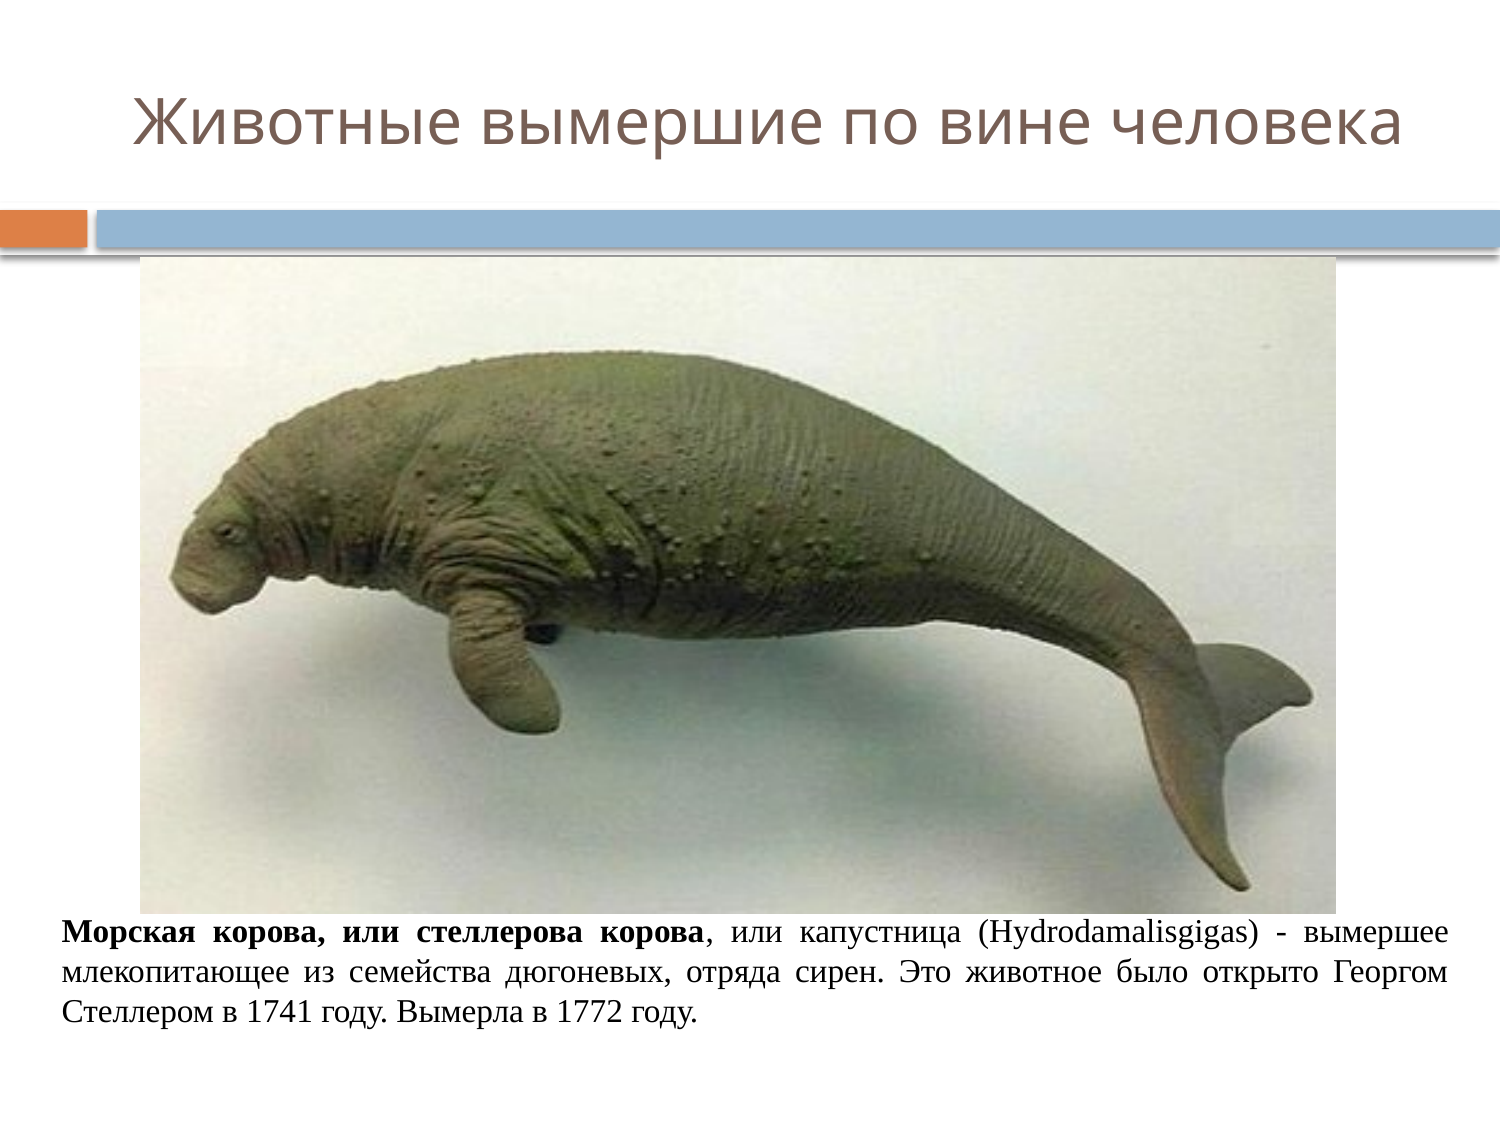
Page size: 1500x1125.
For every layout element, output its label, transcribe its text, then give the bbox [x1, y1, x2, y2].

text_box Морская корова, или стеллерова корова, или капустница (Hydrodamalisgigas) - вымершее млекопитающее из семейства дюгоневых, отряда сирен. Это животное было открыто Георгом Стеллером в 1741 году. Вымерла в 1772 году. [46, 902, 1465, 1037]
title Животные вымершие по вине человека [100, 37, 1438, 200]
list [140, 257, 1337, 915]
